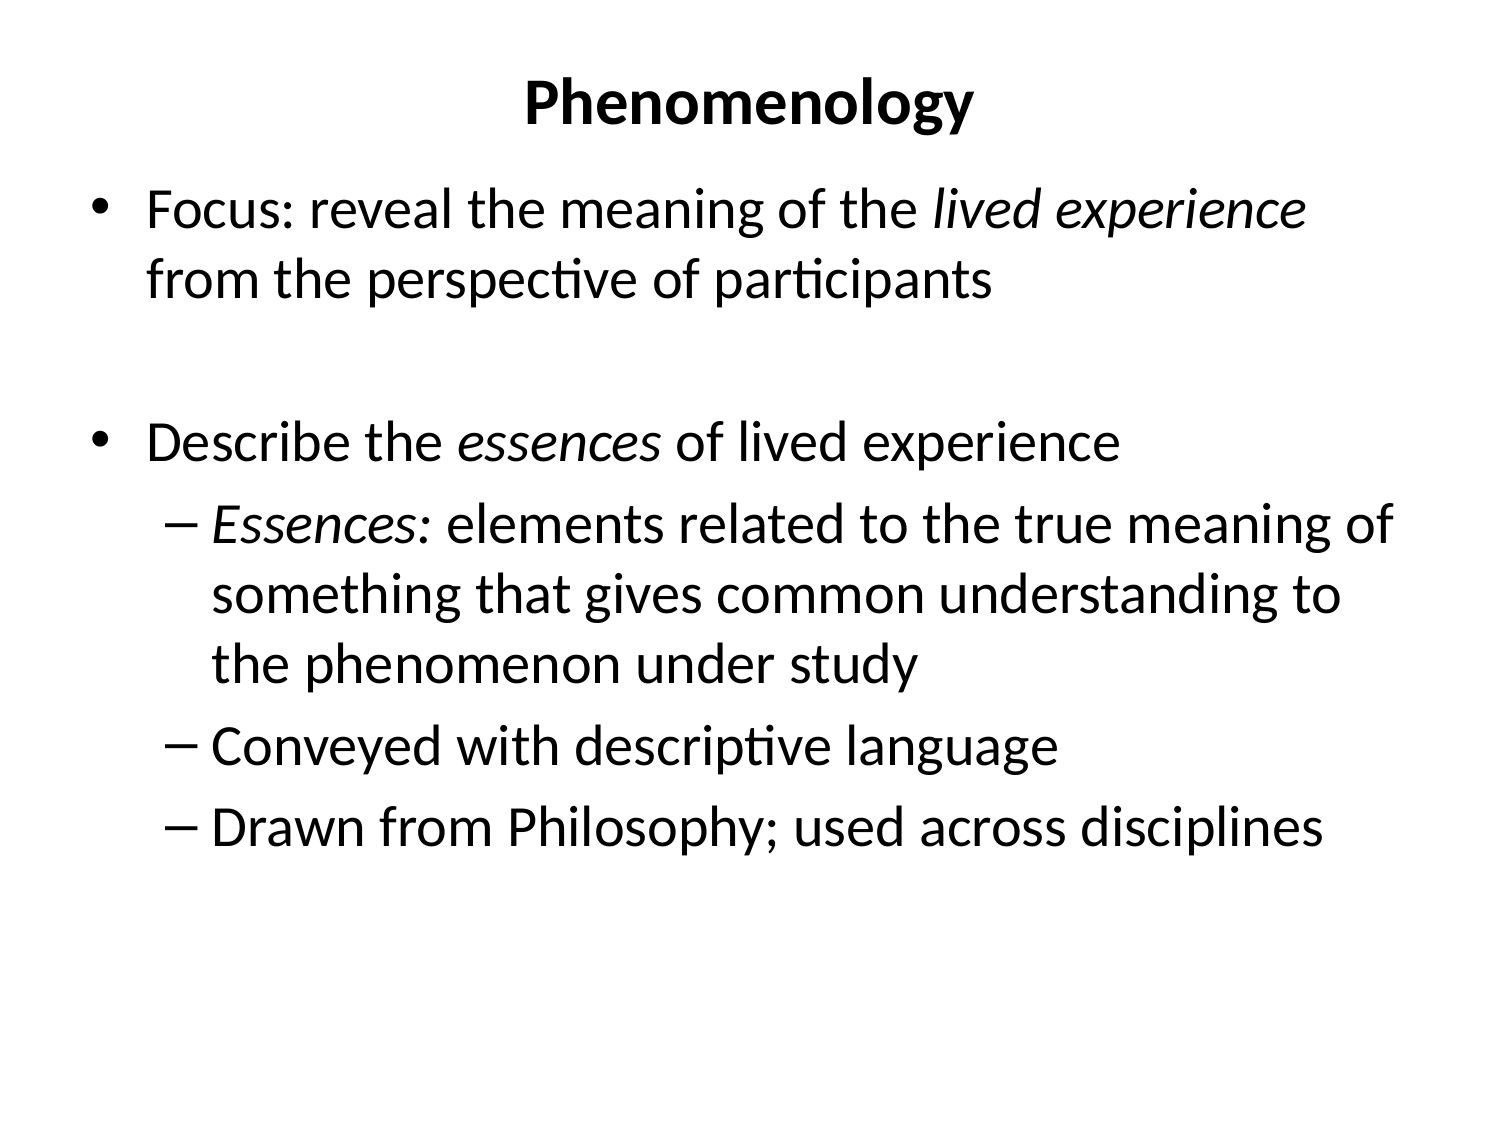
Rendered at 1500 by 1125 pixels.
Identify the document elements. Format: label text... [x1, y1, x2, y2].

list Focus: reveal the meaning of the lived experience from the perspective of participants Describe the essences of lived experience Essences: elements related to the true meaning of something that gives common understanding to the phenomenon under study Conveyed with descriptive language Drawn from Philosophy; used across disciplines [75, 162, 1425, 1005]
title Phenomenology [75, 45, 1425, 150]
